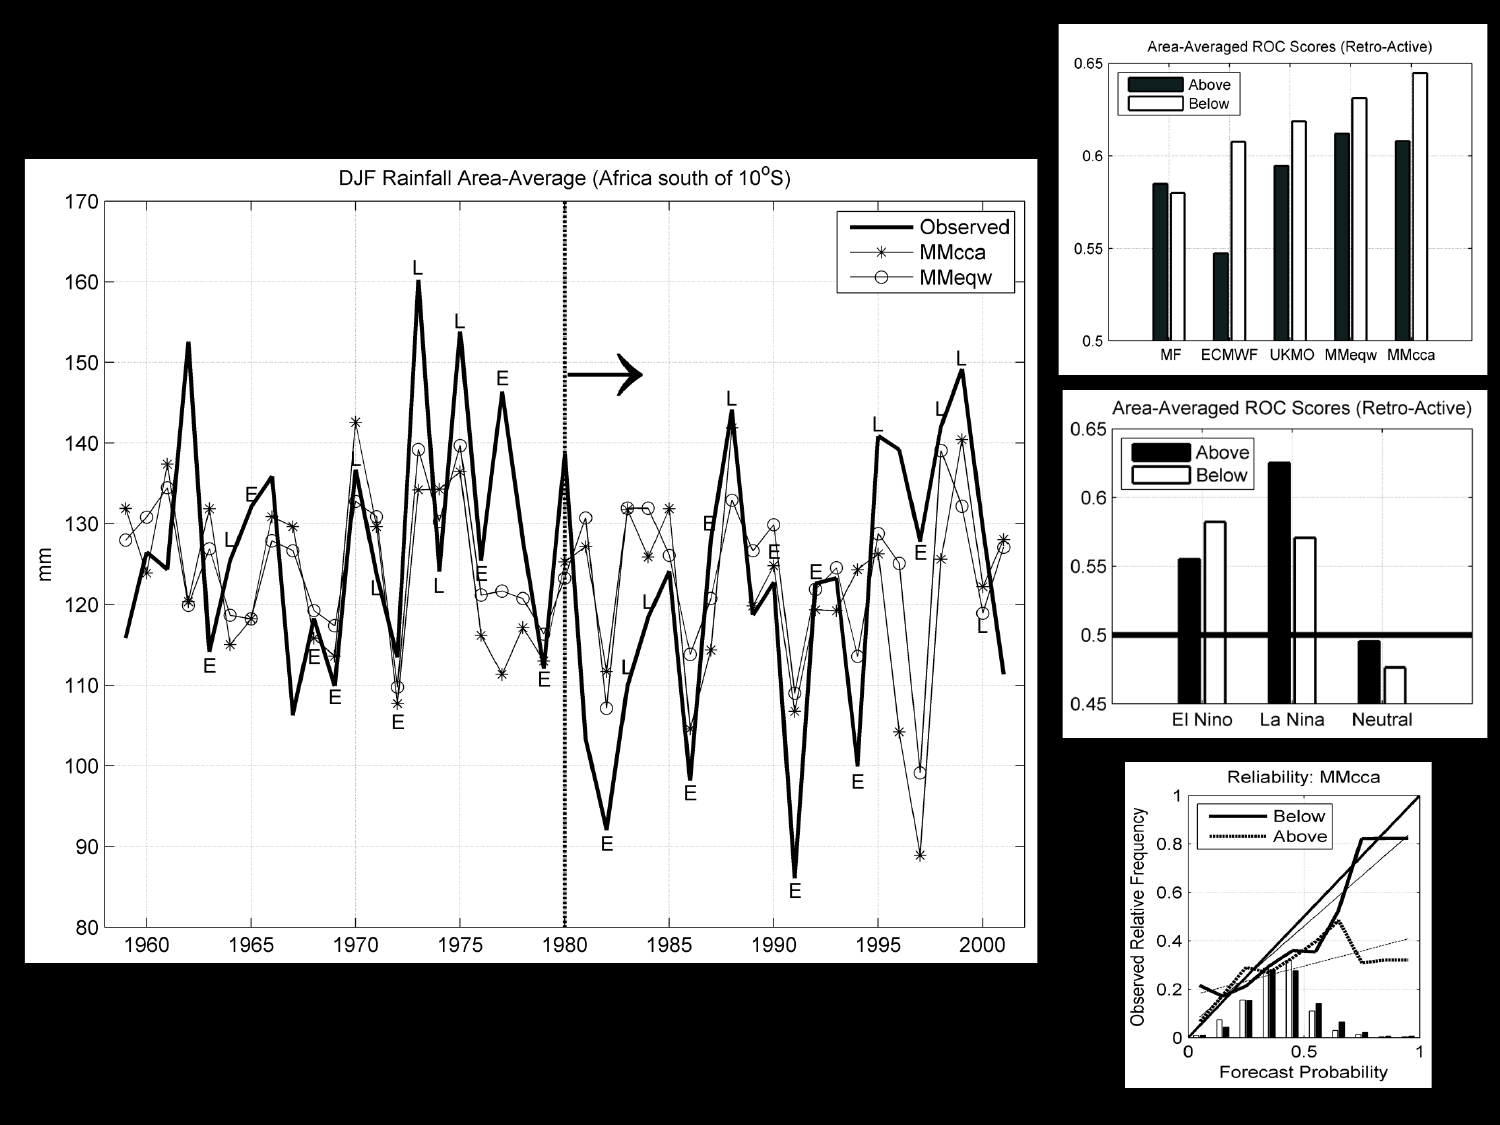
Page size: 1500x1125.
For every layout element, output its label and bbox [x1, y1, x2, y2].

picture [1058, 24, 1488, 376]
picture [24, 159, 1038, 963]
picture [1124, 762, 1432, 1088]
picture [1062, 390, 1488, 738]
